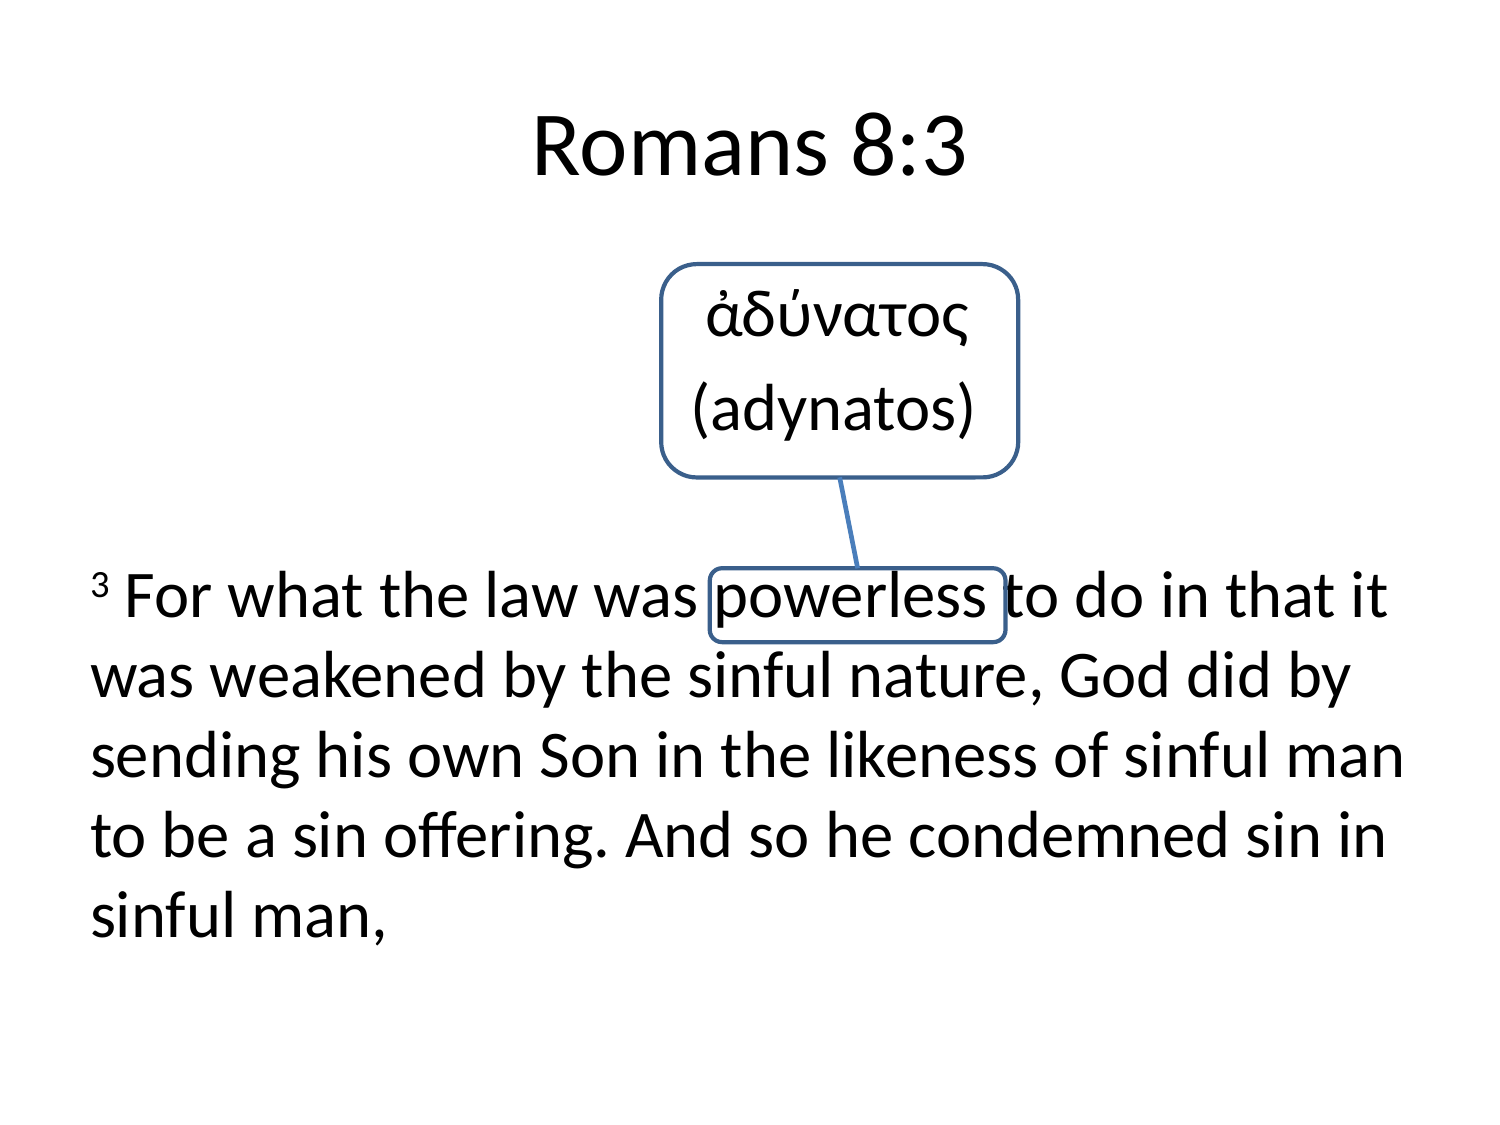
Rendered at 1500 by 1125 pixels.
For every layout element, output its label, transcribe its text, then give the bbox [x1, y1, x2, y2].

text_box [707, 566, 1008, 645]
list ἀδύνατος (adynatos) 3 For what the law was powerless to do in that it was weakened by the sinful nature, God did by sending his own Son in the likeness of sinful man to be a sin offering. And so he condemned sin in sinful man, [75, 262, 1425, 1005]
text_box [659, 261, 1021, 480]
title Romans 8:3 [75, 45, 1425, 233]
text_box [839, 477, 858, 569]
